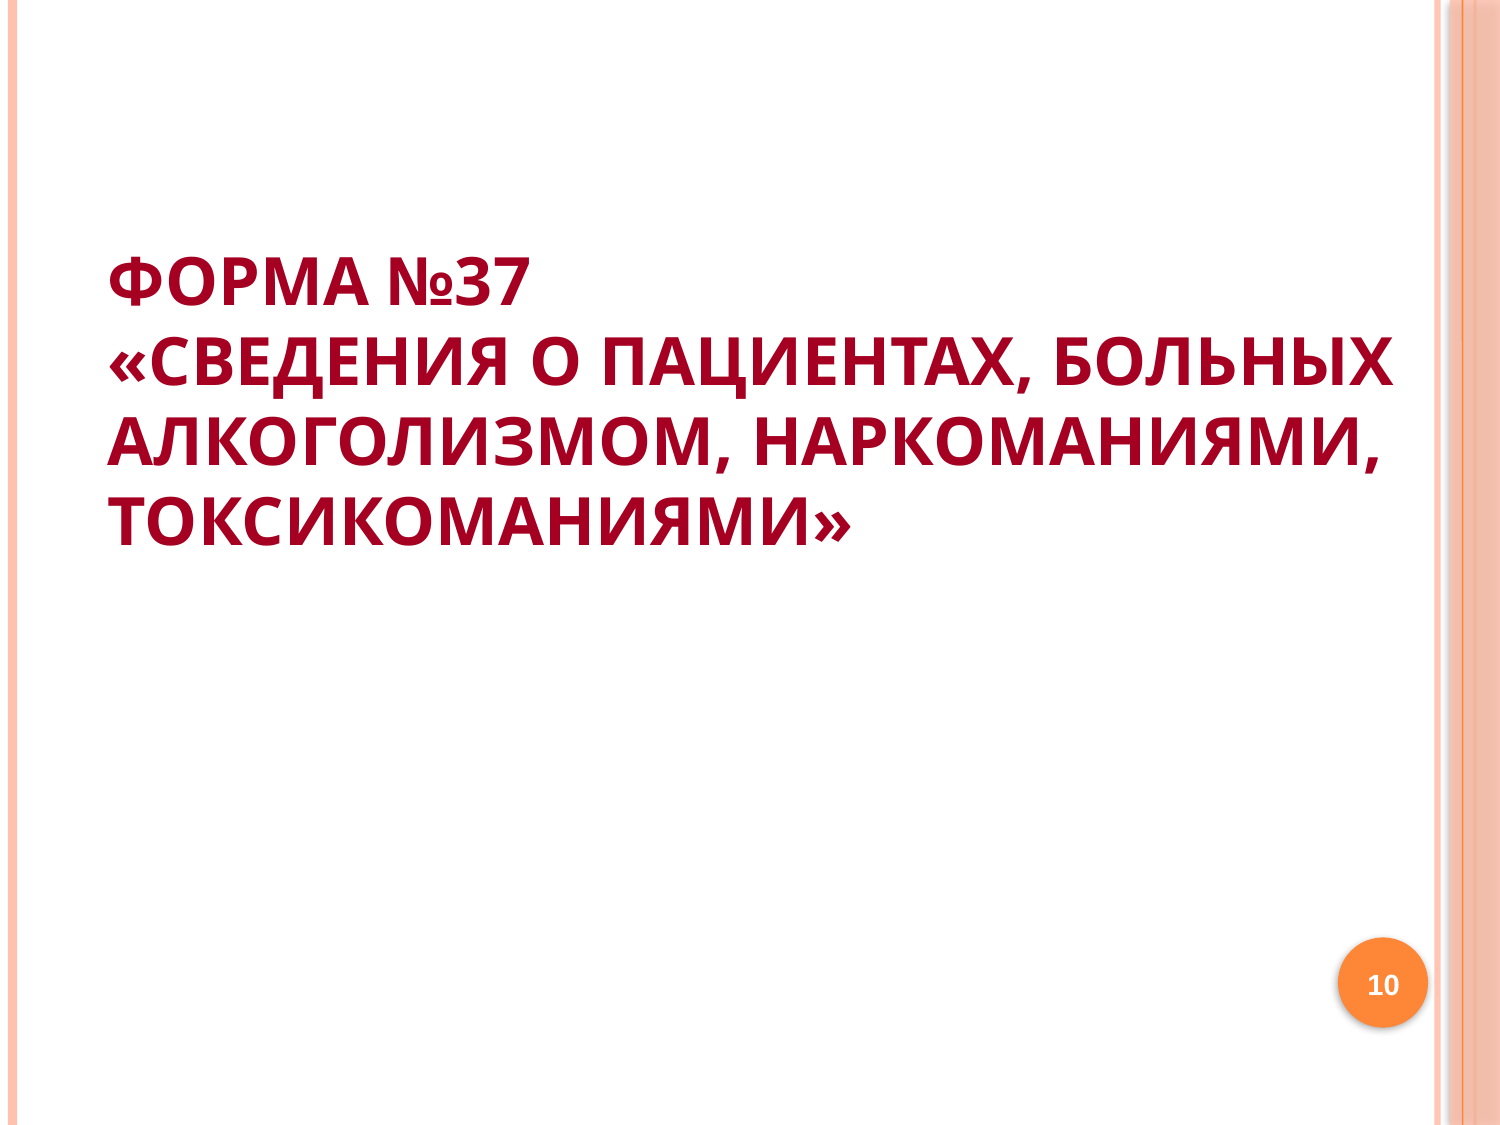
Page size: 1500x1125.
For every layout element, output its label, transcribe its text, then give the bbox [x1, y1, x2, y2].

text_box ФОРМА №37 «СВЕДЕНИЯ О ПАЦИЕНТАХ, БОЛЬНЫХ АЛКОГОЛИЗМОМ, НАРКОМАНИЯМИ, ТОКСИКОМАНИЯМИ» [92, 231, 1415, 567]
slide_number 10 [1333, 940, 1434, 1026]
